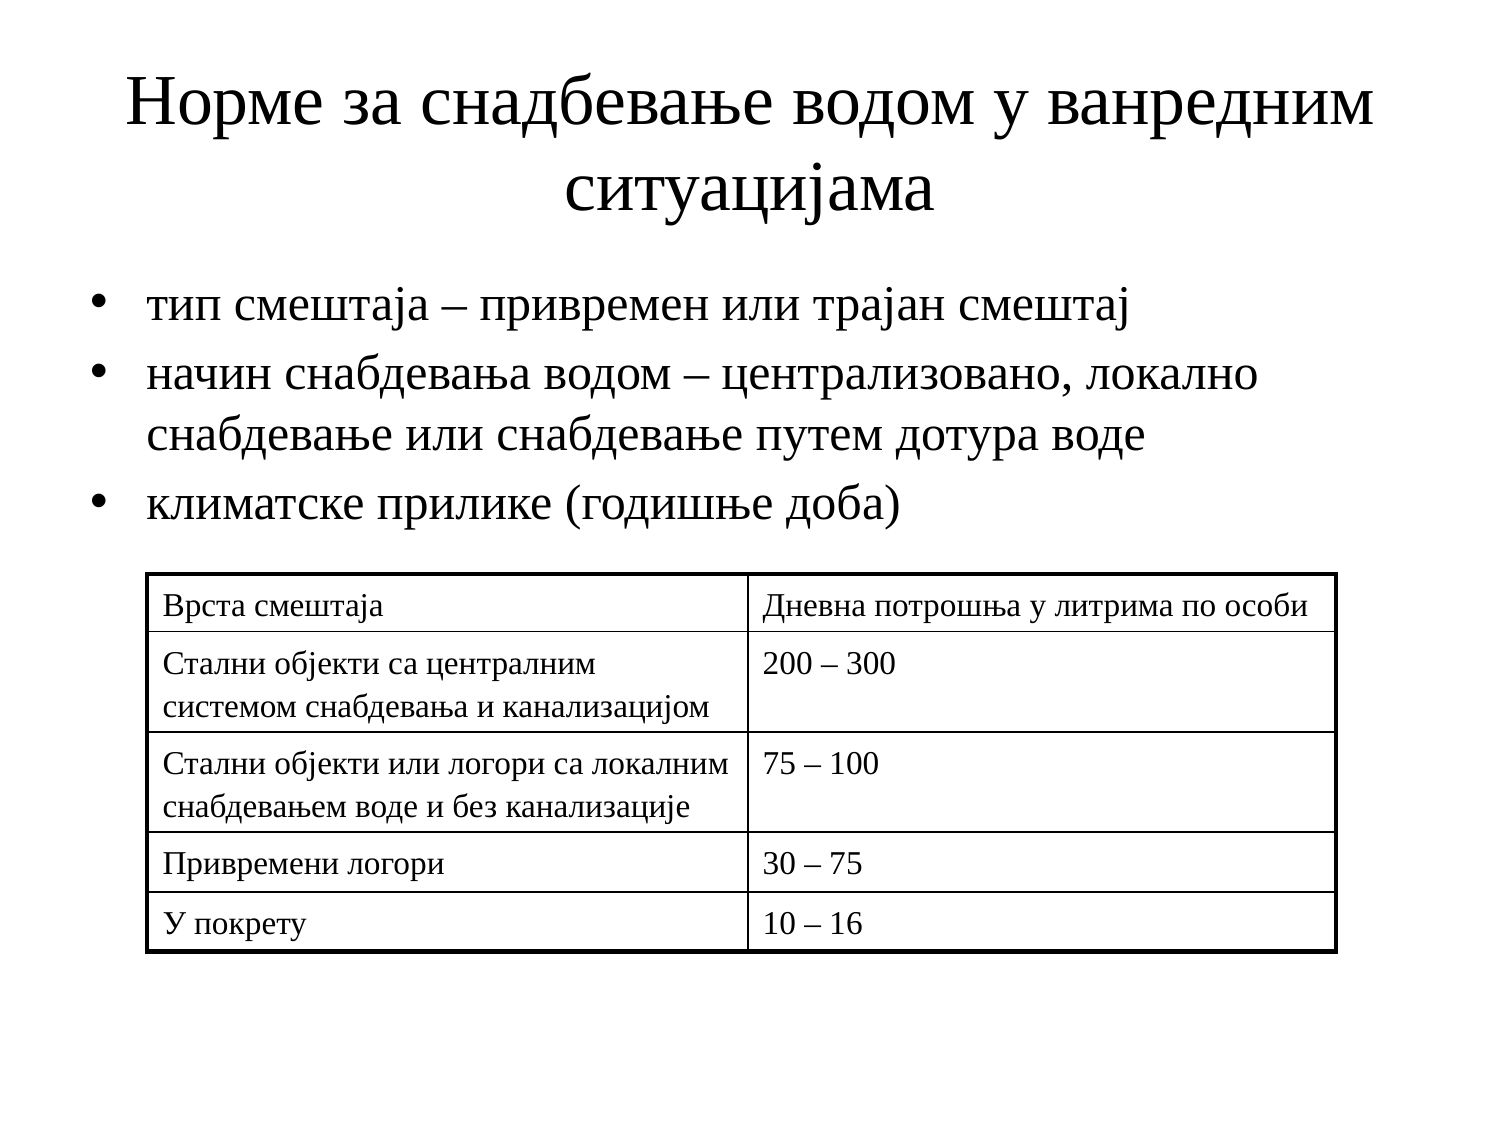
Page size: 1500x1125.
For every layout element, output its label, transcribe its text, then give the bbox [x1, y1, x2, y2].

title Норме за снадбевање водом у ванредним ситуацијама [75, 45, 1425, 233]
table_cell 30 – 75 [749, 833, 1334, 891]
table_cell У покрету [149, 893, 747, 949]
table_cell Стални објекти са централним системом снабдевања и канализацијом [149, 632, 747, 731]
table_header Дневна потрошња у литрима по особи [749, 576, 1334, 631]
table_header Врста смештаја [149, 576, 747, 631]
table_cell Привремени логори [149, 833, 747, 891]
table_cell 200 – 300 [749, 632, 1334, 731]
list тип смештаја – привремен или трајан смештај начин снабдевања водом – централизовано, локално снабдевање или снабдевање путем дотура воде климатске прилике (годишње доба) [75, 262, 1425, 621]
table_cell 10 – 16 [749, 893, 1334, 949]
table_cell 75 – 100 [749, 733, 1334, 831]
table_cell Стални објекти или логори са локалним снабдевањем воде и без канализације [149, 733, 747, 831]
